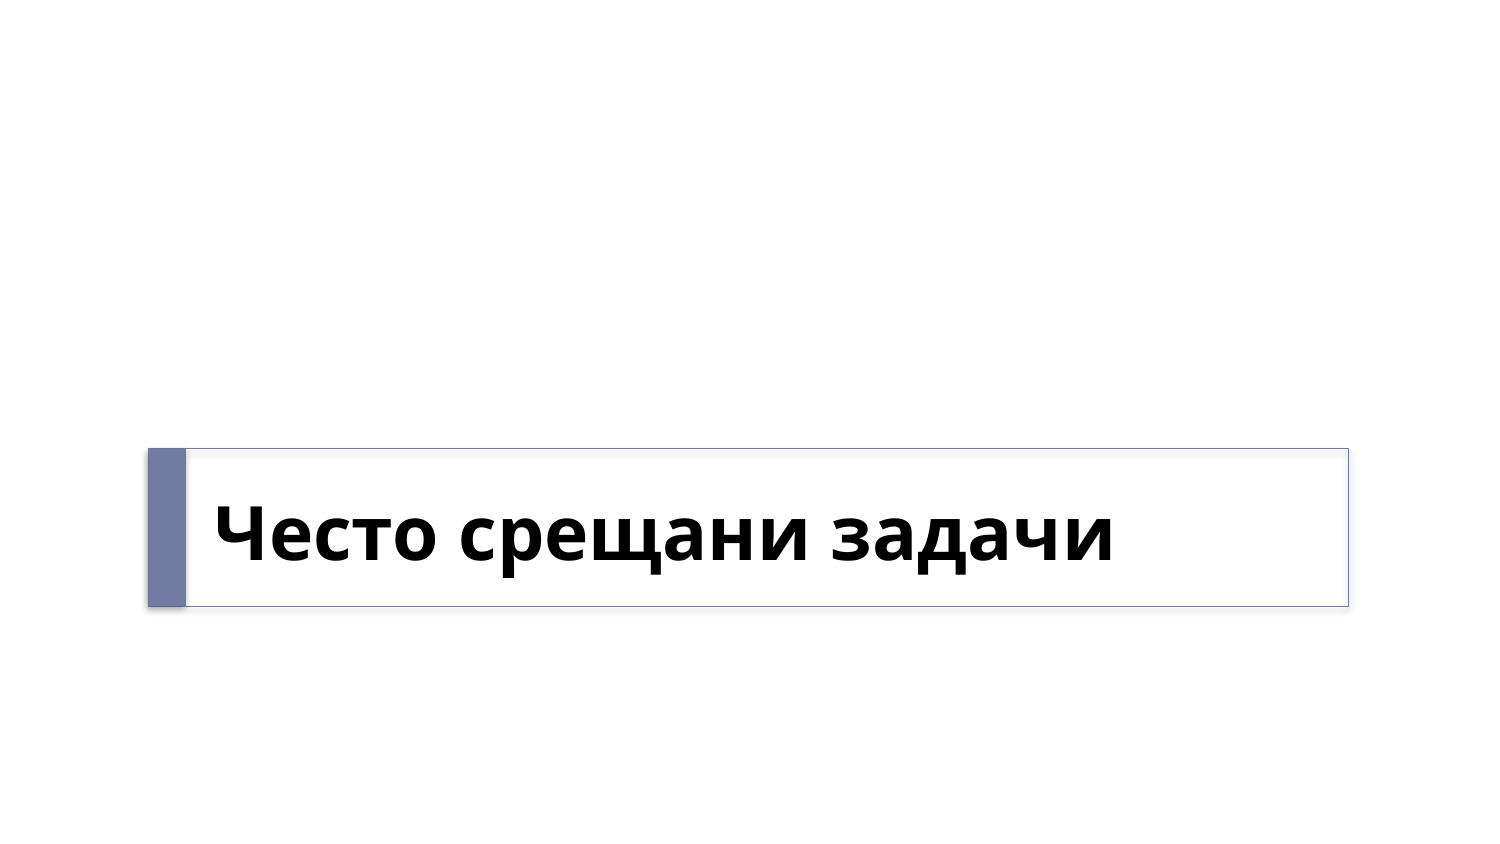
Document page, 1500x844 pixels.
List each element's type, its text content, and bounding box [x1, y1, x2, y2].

title Често срещани задачи [200, 478, 1325, 600]
